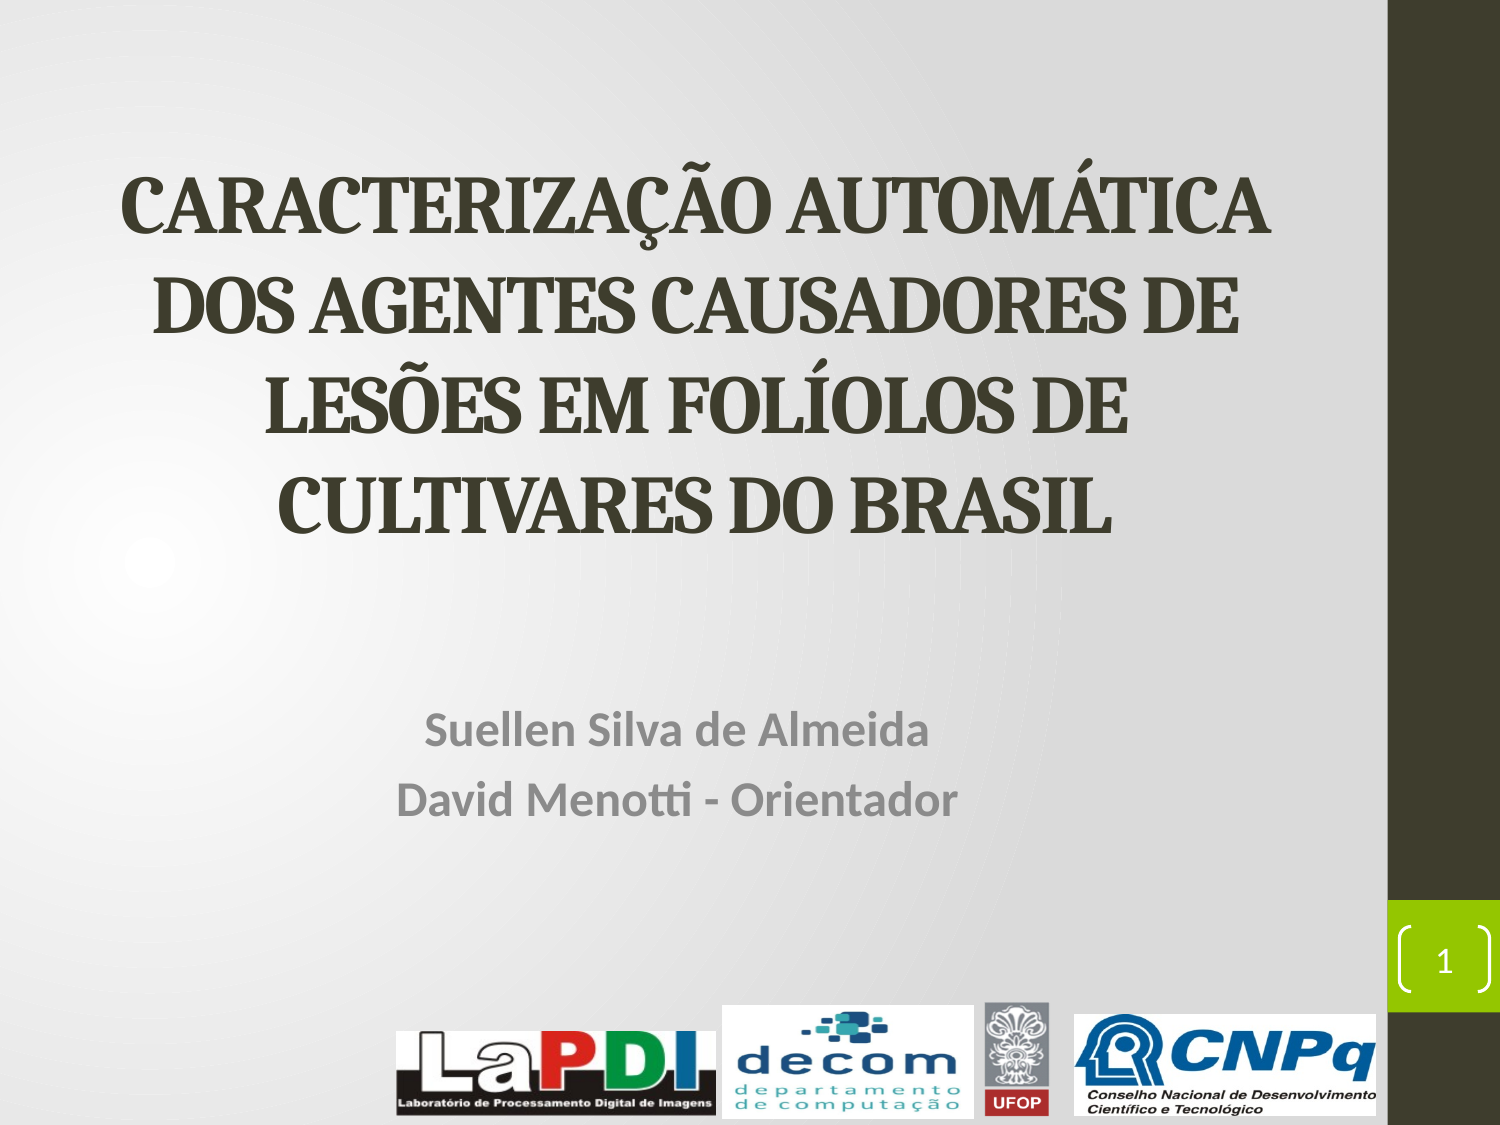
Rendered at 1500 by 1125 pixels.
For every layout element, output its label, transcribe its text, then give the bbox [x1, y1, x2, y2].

slide_number 1 [1397, 924, 1492, 994]
picture [722, 1001, 1060, 1120]
subtitle Suellen Silva de Almeida David Menotti - Orientador [147, 704, 1208, 835]
picture [396, 1030, 717, 1117]
picture [1073, 1013, 1377, 1117]
title CARACTERIZAÇÃO AUTOMÁTICA DOS AGENTES CAUSADORES DE LESÕES EM FOLÍOLOS DE CULTIVARES DO BRASIL [41, 137, 1350, 563]
